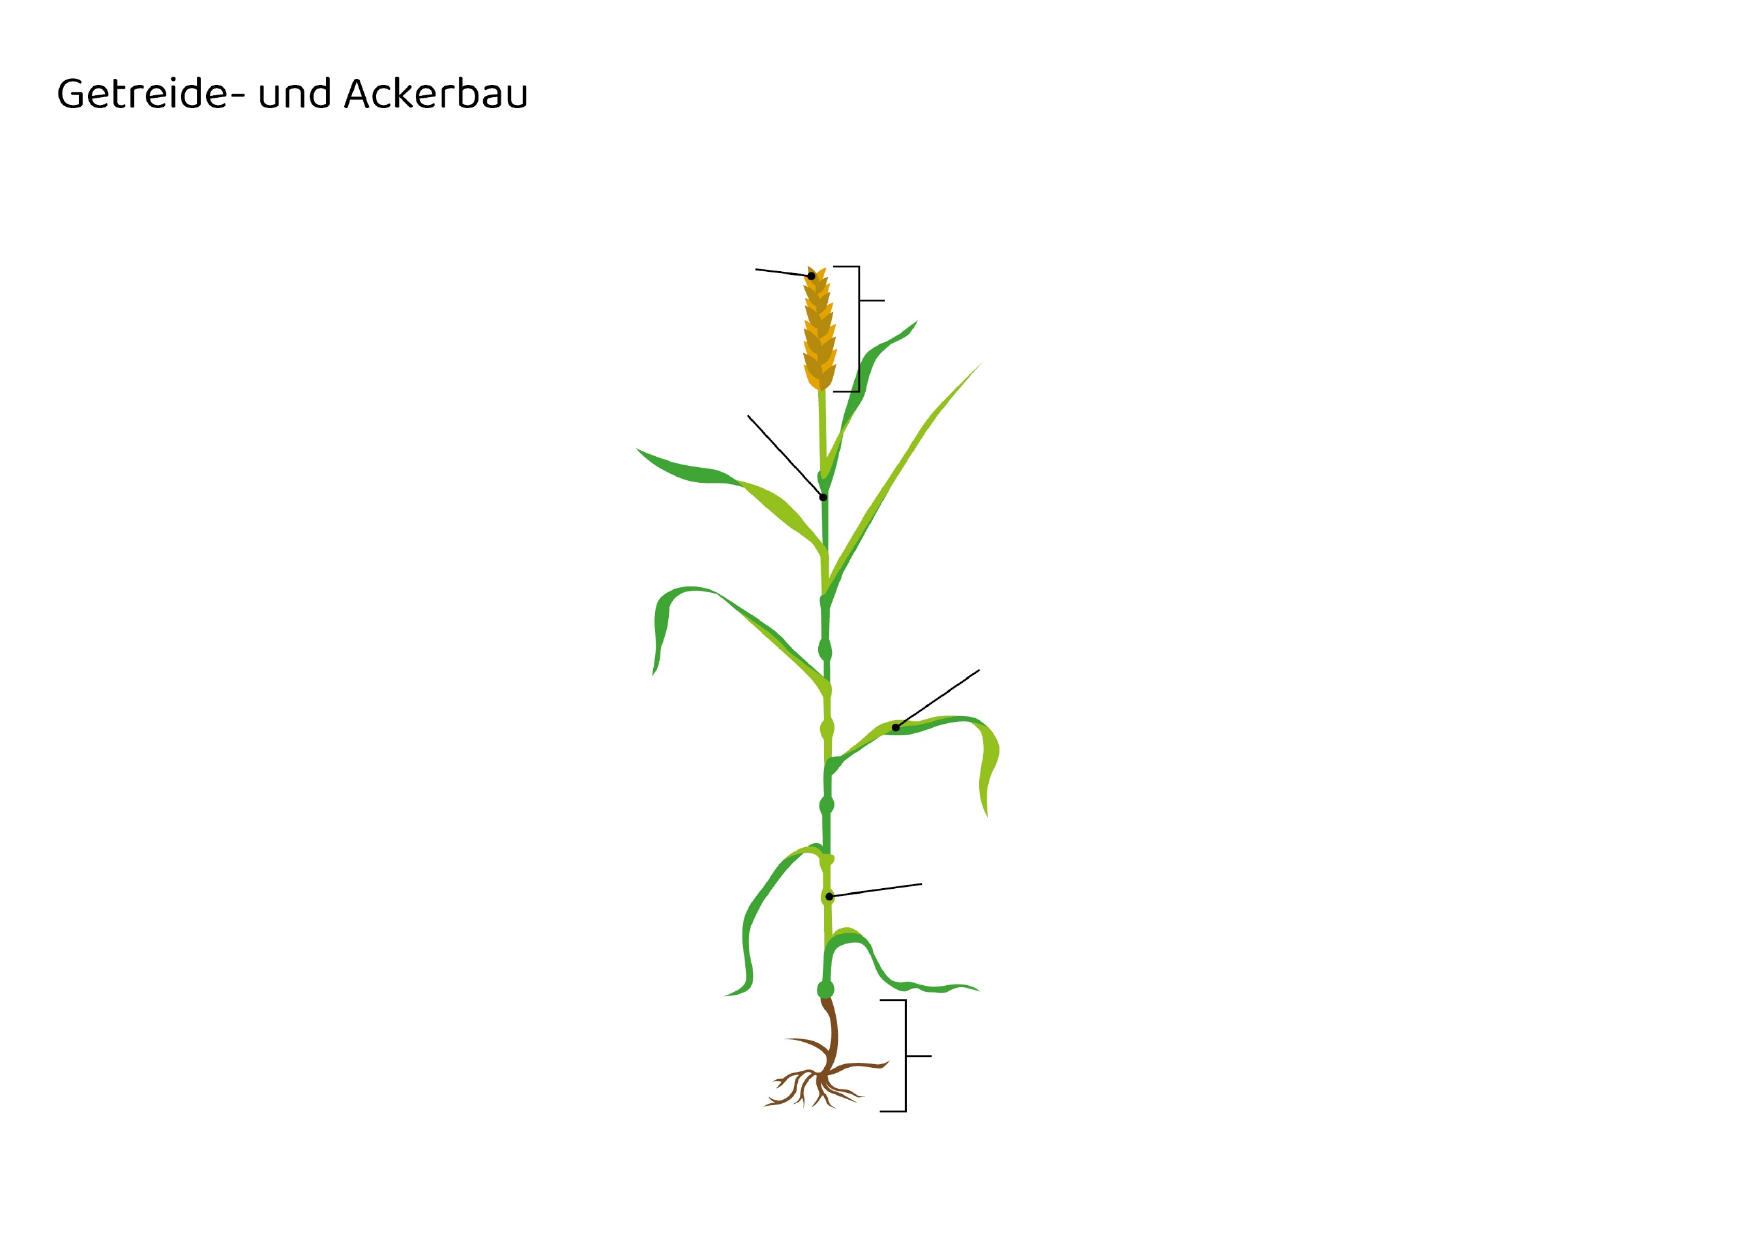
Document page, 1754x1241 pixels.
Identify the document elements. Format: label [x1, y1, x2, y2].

picture [0, 0, 1650, 1167]
